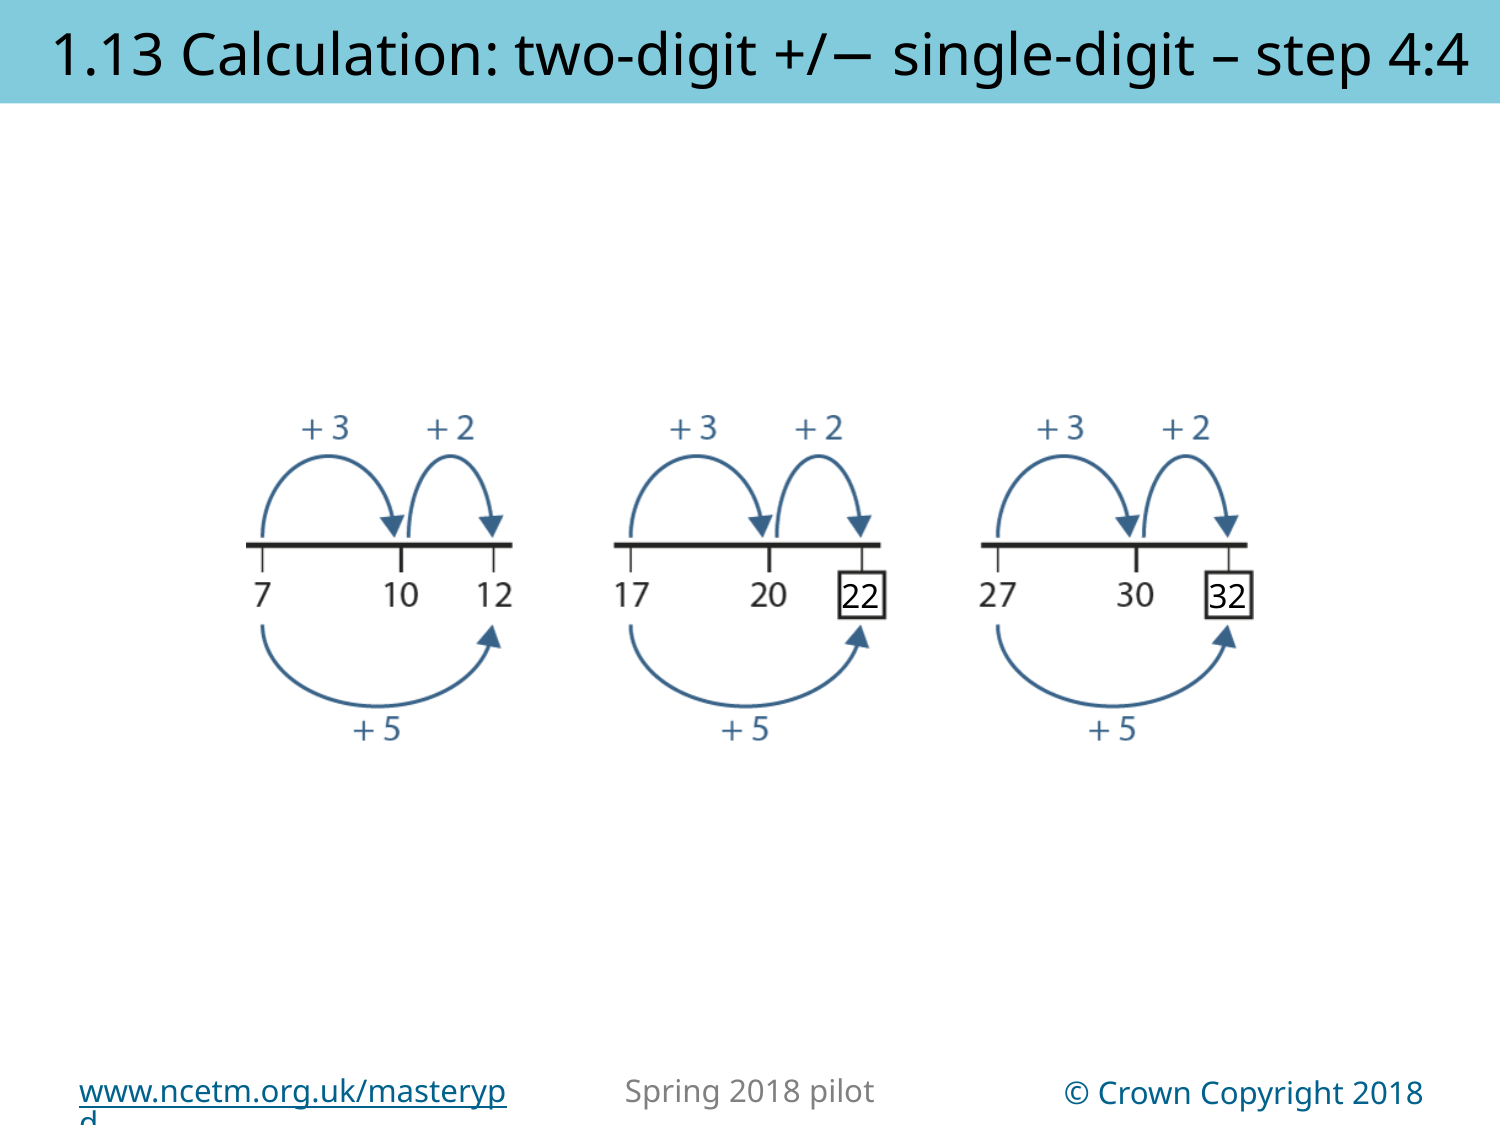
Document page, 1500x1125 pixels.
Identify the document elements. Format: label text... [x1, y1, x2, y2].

list 1.13 Calculation: two-digit +/− single-digit – step 4:4 [0, 0, 1500, 104]
text_box 32 [1257, 567, 1262, 623]
picture [246, 313, 1254, 812]
